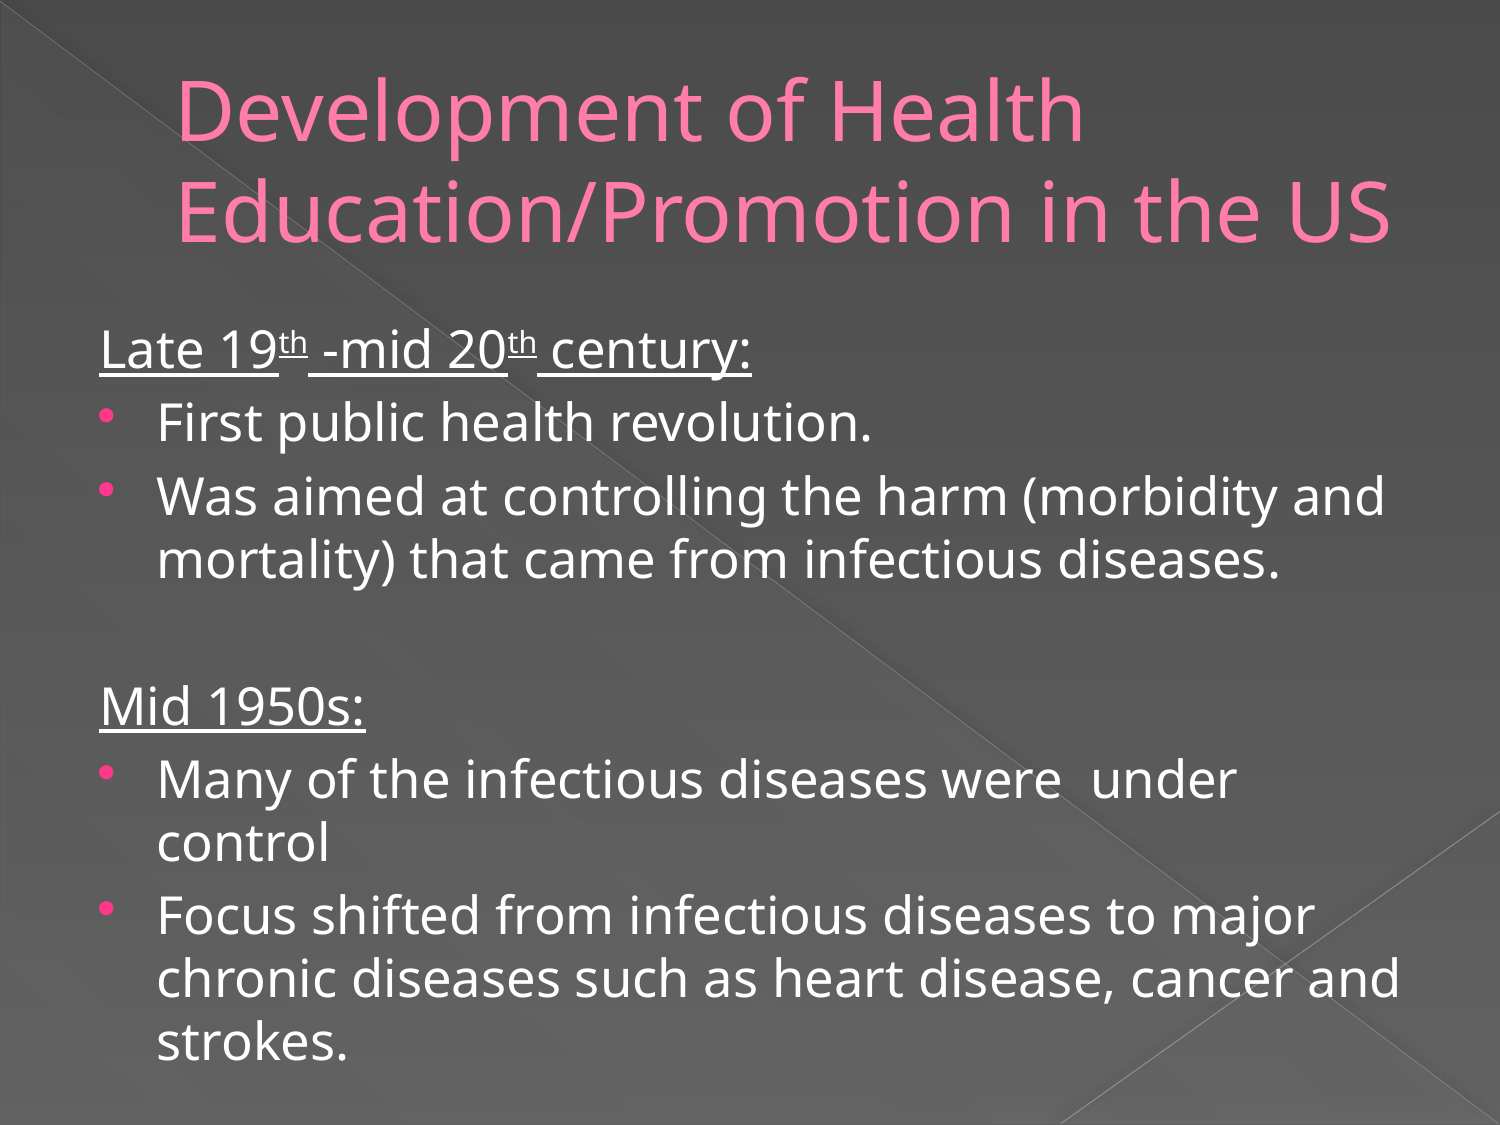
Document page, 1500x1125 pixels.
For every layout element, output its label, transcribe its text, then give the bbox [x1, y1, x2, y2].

list Late 19th -mid 20th century: First public health revolution. Was aimed at controlling the harm (morbidity and mortality) that came from infectious diseases. Mid 1950s: Many of the infectious diseases were under control Focus shifted from infectious diseases to major chronic diseases such as heart disease, cancer and strokes. [75, 308, 1425, 1125]
title Development of Health Education/Promotion in the US [75, 43, 1425, 274]
